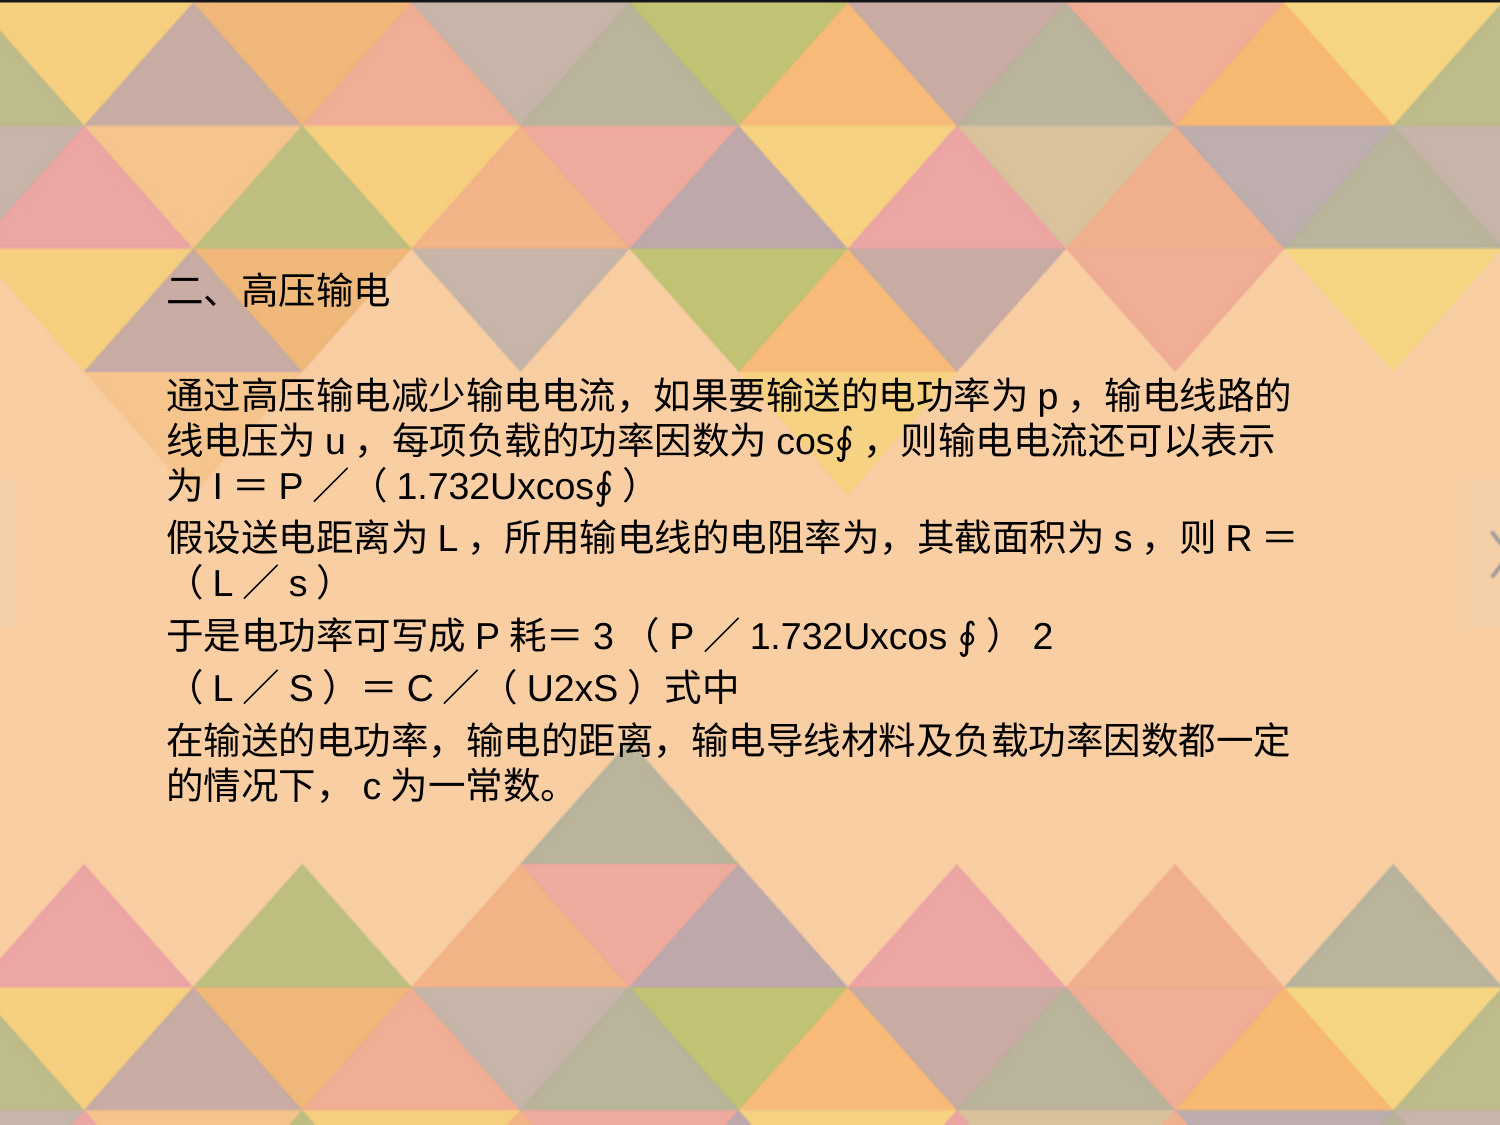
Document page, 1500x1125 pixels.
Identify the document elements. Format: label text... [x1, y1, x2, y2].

picture [0, 0, 1500, 1125]
subtitle 二、高压输电 通过高压输电减少输电电流，如果要输送的电功率为p，输电线路的线电压为u，每项负载的功率因数为cos∮，则输电电流还可以表示为I＝P／（1.732Uxcos∮） 假设送电距离为L，所用输电线的电阻率为，其截面积为s，则R＝（L／s） 于是电功率可写成P耗＝3（P／1.732Uxcos ∮）2 （L／S）＝C／（U2xS）式中 在输送的电功率，输电的距离，输电导线材料及负载功率因数都一定的情况下，c为一常数。 [151, 154, 1325, 970]
